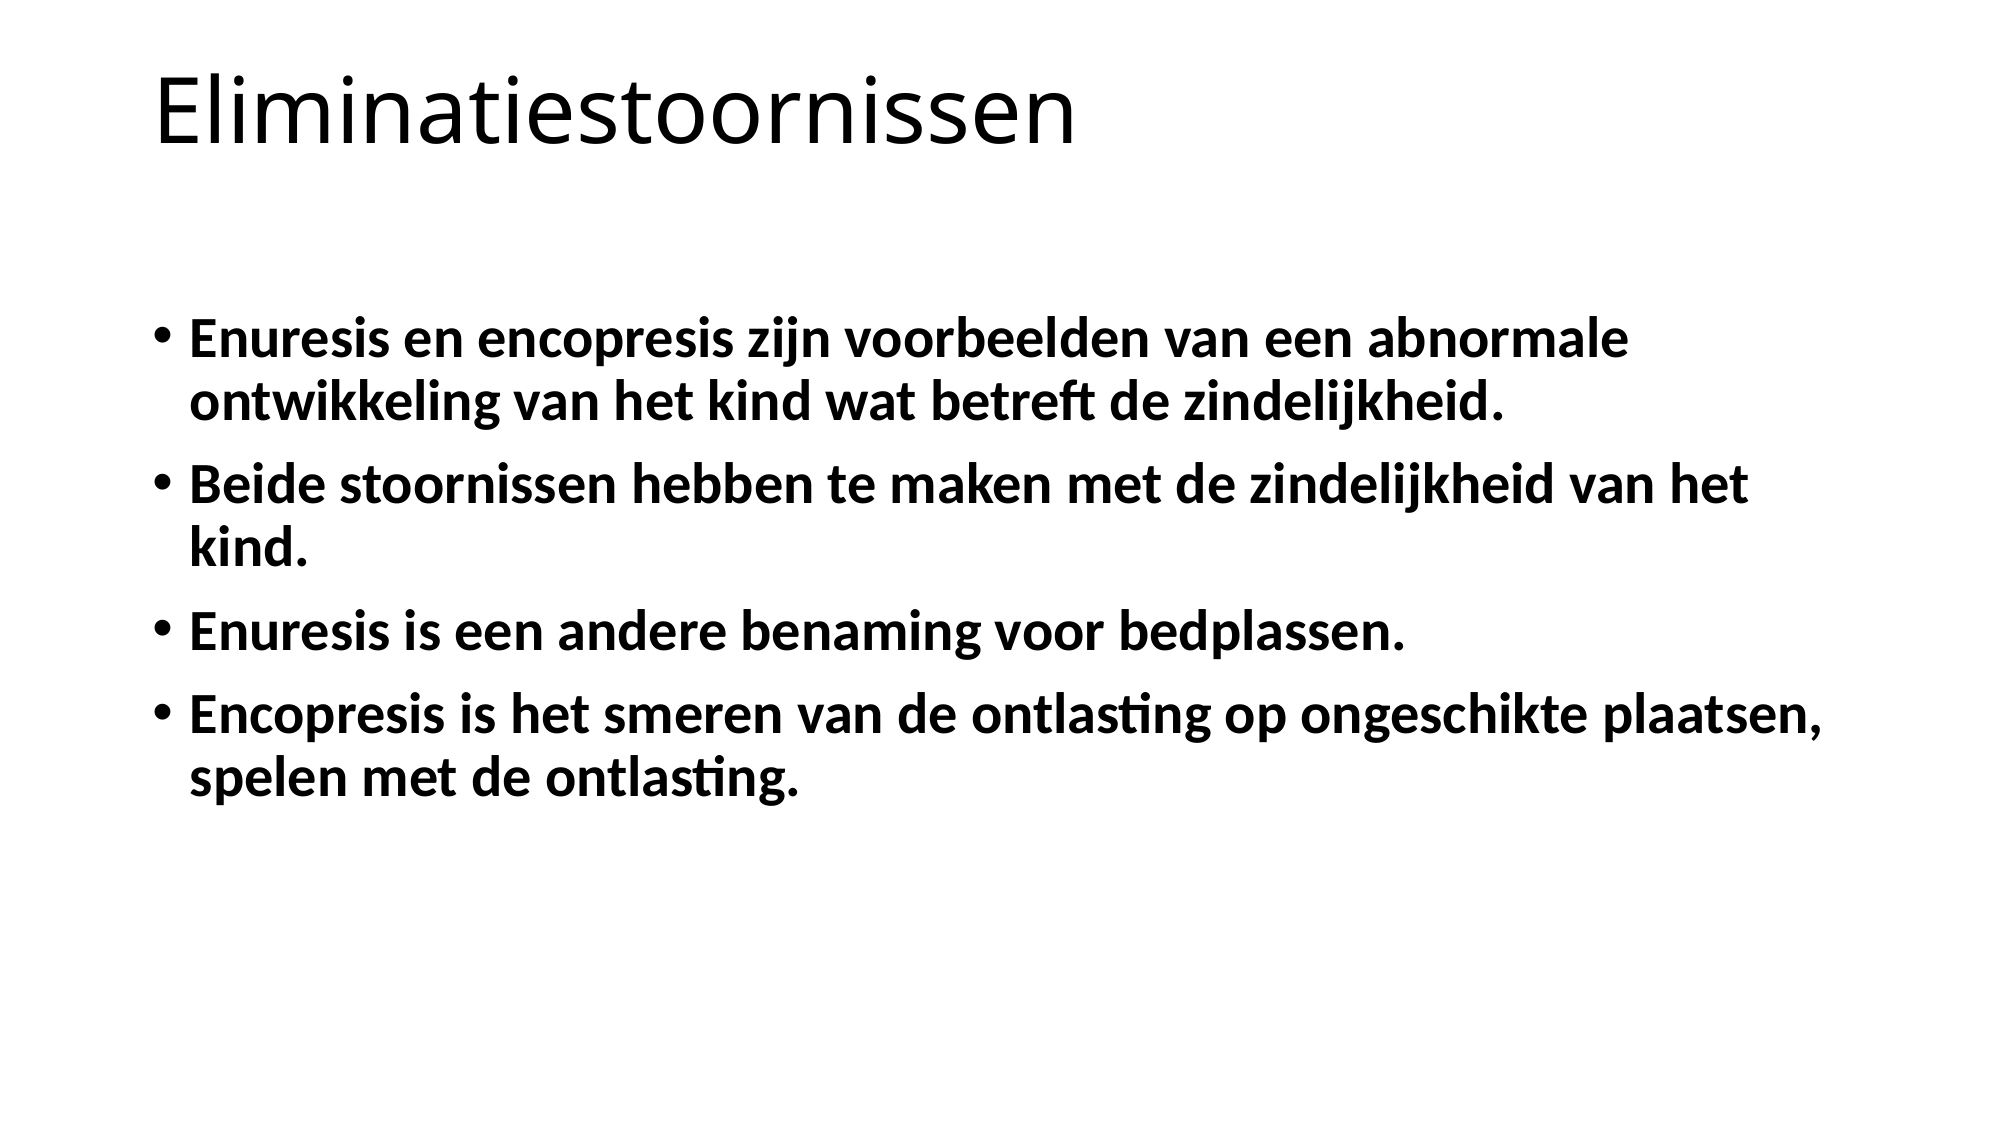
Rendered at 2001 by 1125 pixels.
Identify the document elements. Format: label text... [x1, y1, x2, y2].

title Eliminatiestoornissen [137, 59, 1863, 278]
list Enuresis en encopresis zijn voorbeelden van een abnormale ontwikkeling van het kind wat betreft de zindelijkheid. Beide stoornissen hebben te maken met de zindelijkheid van het kind. Enuresis is een andere benaming voor bedplassen. Encopresis is het smeren van de ontlasting op ongeschikte plaatsen, spelen met de ontlasting. [137, 299, 1863, 1014]
